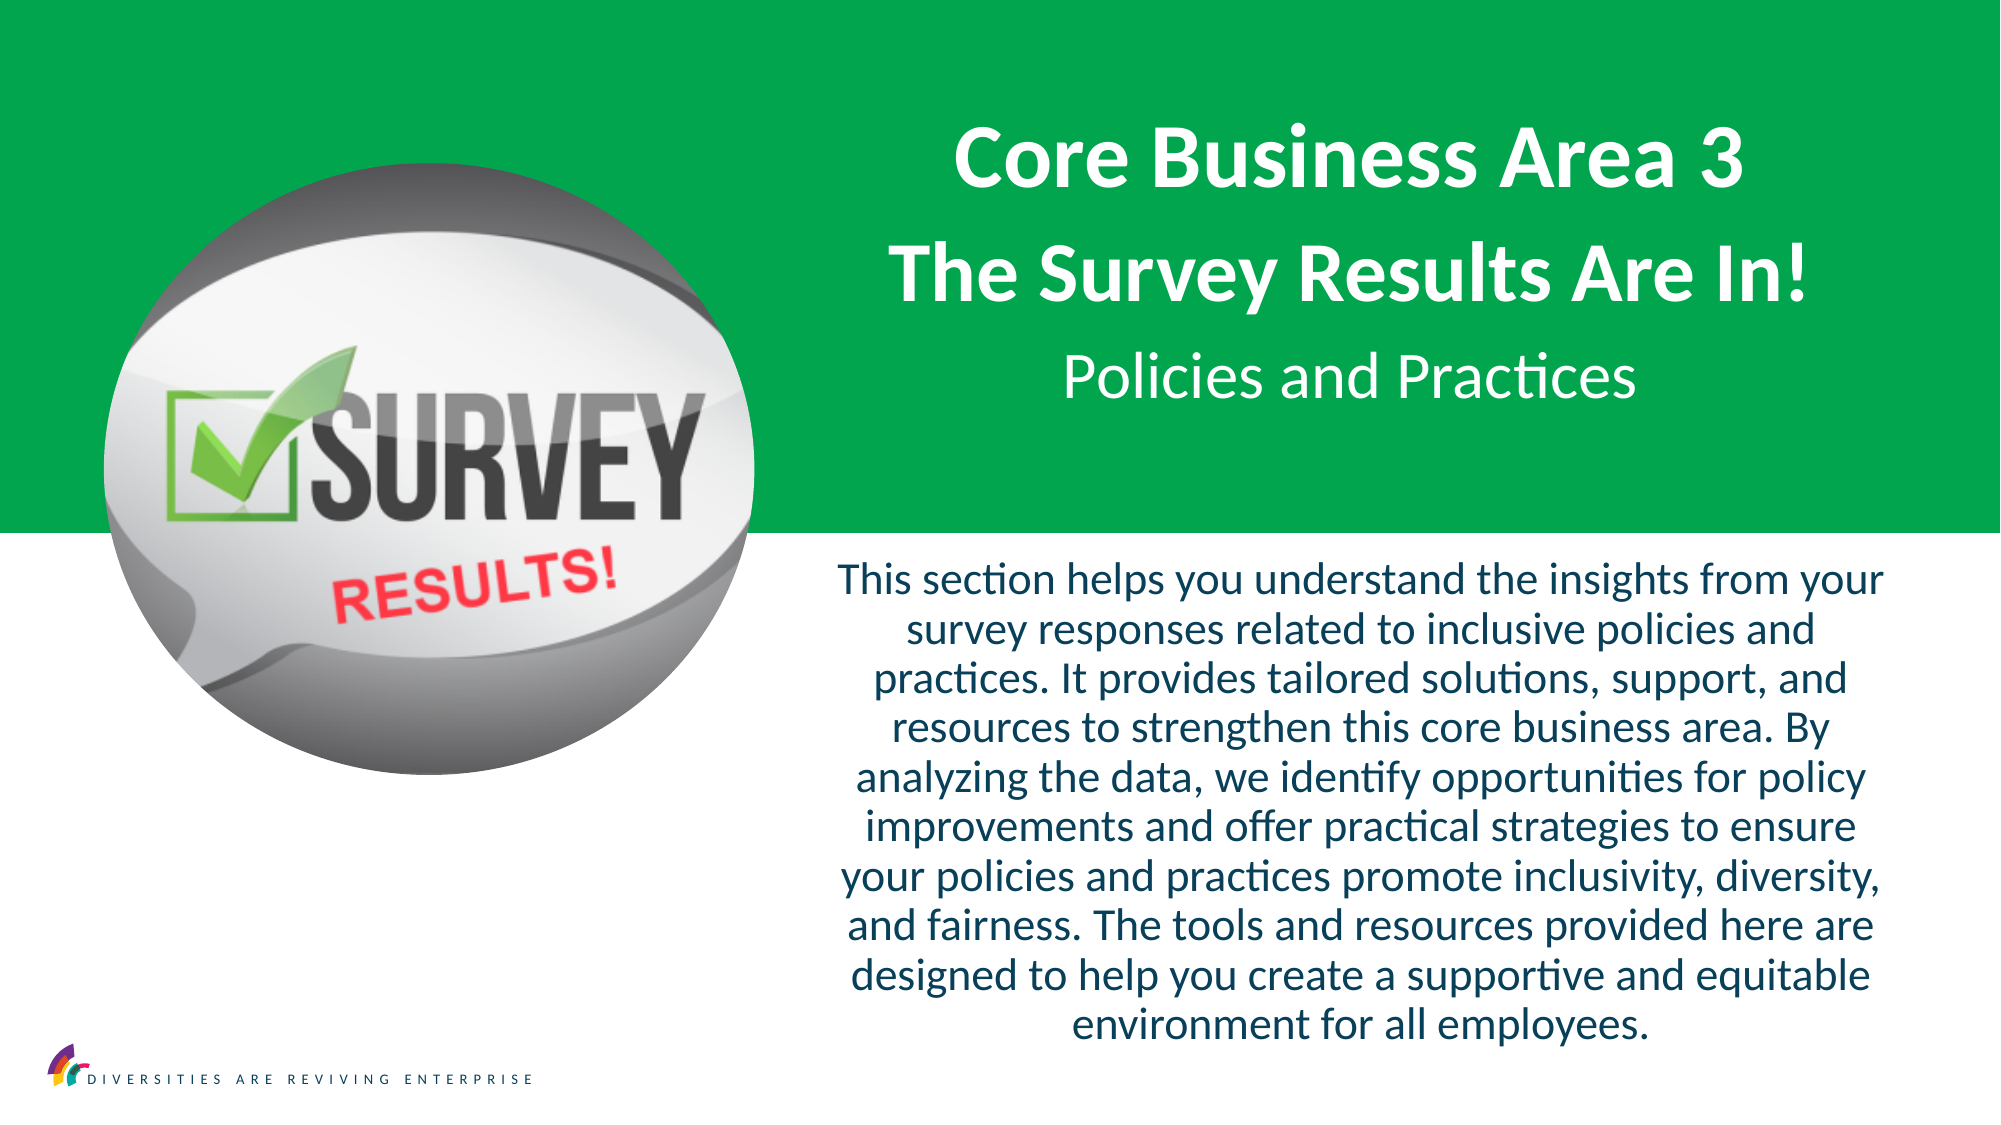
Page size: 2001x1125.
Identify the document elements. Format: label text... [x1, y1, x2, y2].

list Core Business Area 3 The Survey Results Are In! Policies and Practices [830, 183, 1871, 339]
picture [103, 162, 755, 775]
list This section helps you understand the insights from your survey responses related to inclusive policies and practices. It provides tailored solutions, support, and resources to strengthen this core business area. By analyzing the data, we identify opportunities for policy improvements and offer practical strategies to ensure your policies and practices promote inclusivity, diversity, and fairness. The tools and resources provided here are designed to help you create a supportive and equitable environment for all employees. [815, 547, 1908, 873]
